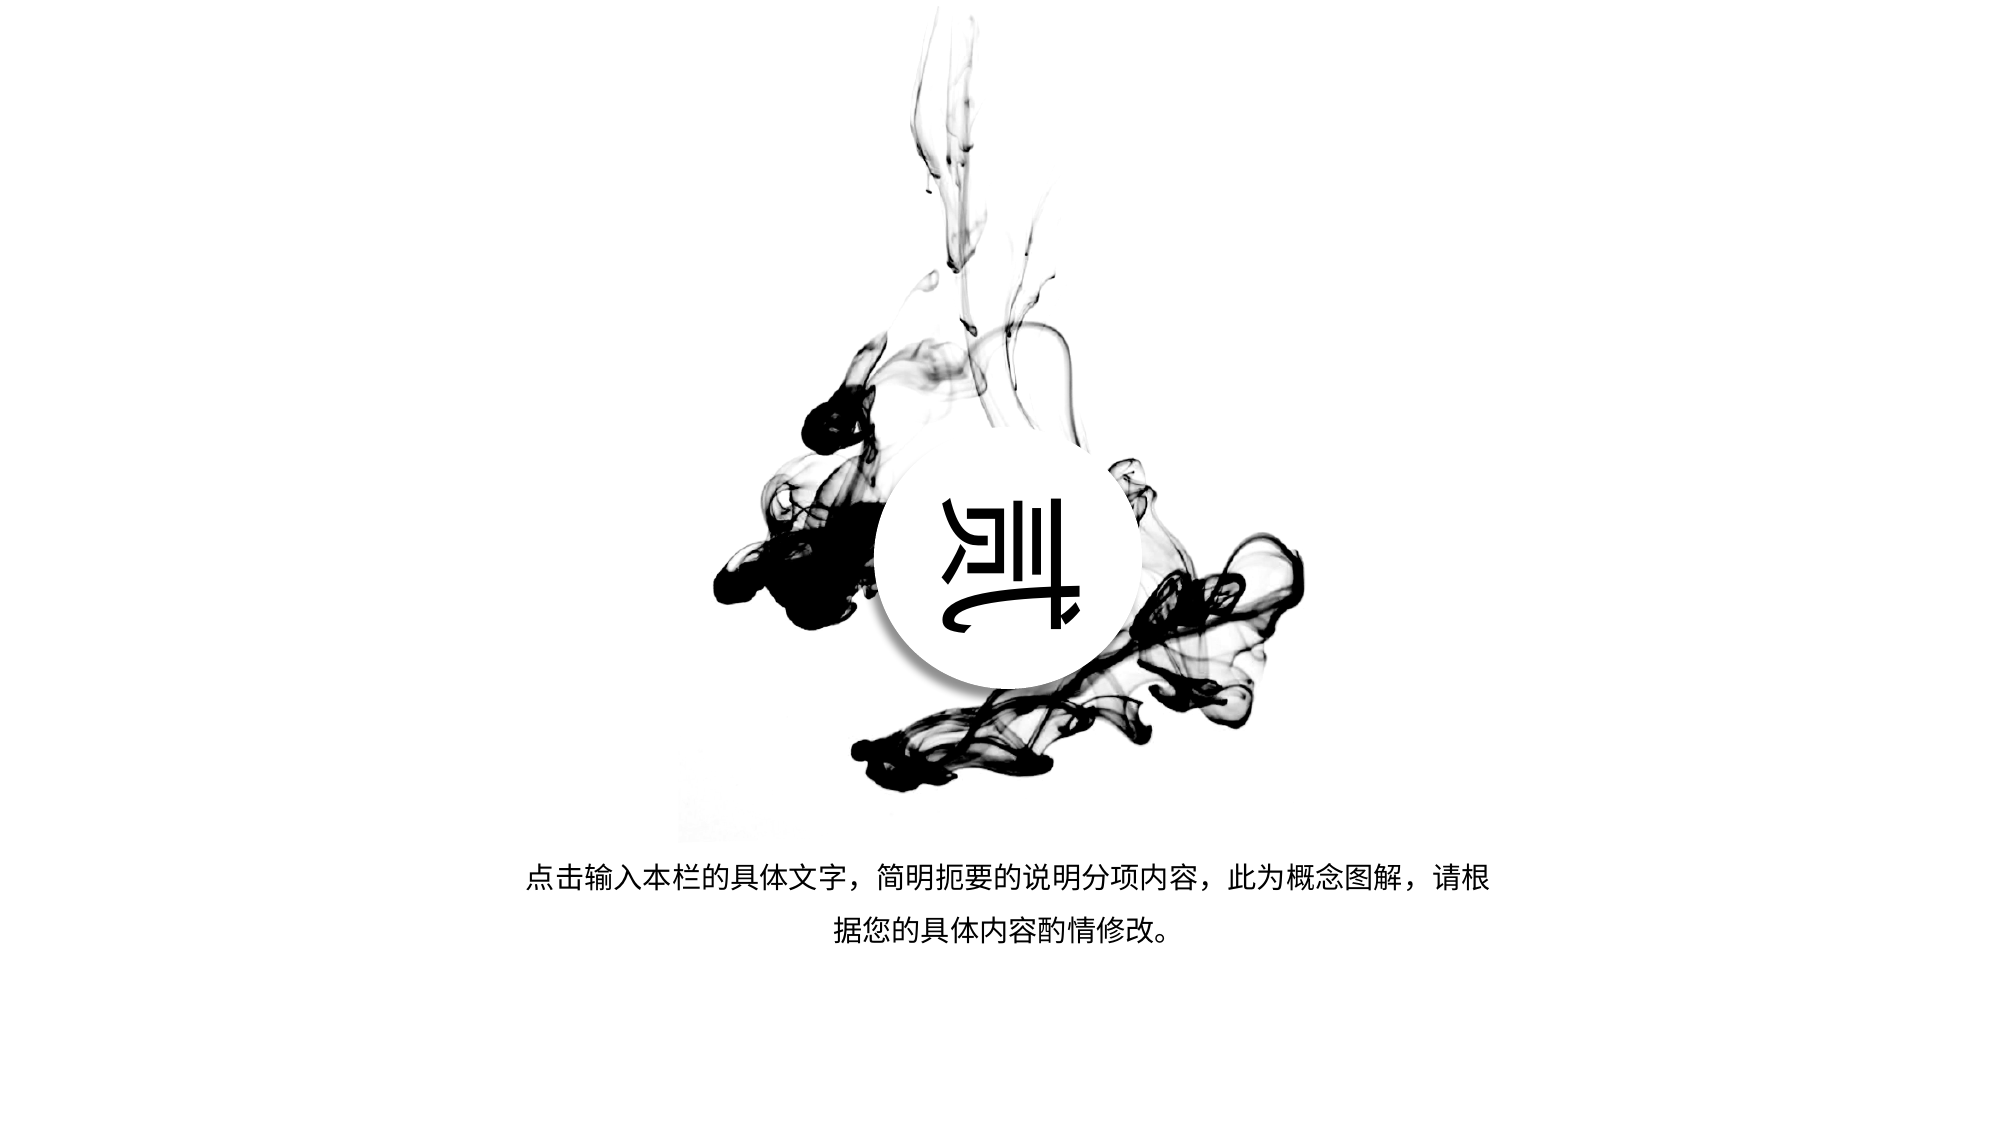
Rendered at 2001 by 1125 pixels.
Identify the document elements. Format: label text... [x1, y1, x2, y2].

picture [678, 0, 1334, 864]
text_box 点击输入本栏的具体文字，简明扼要的说明分项内容，此为概念图解，请根据您的具体内容酌情修改。 [507, 834, 1510, 955]
